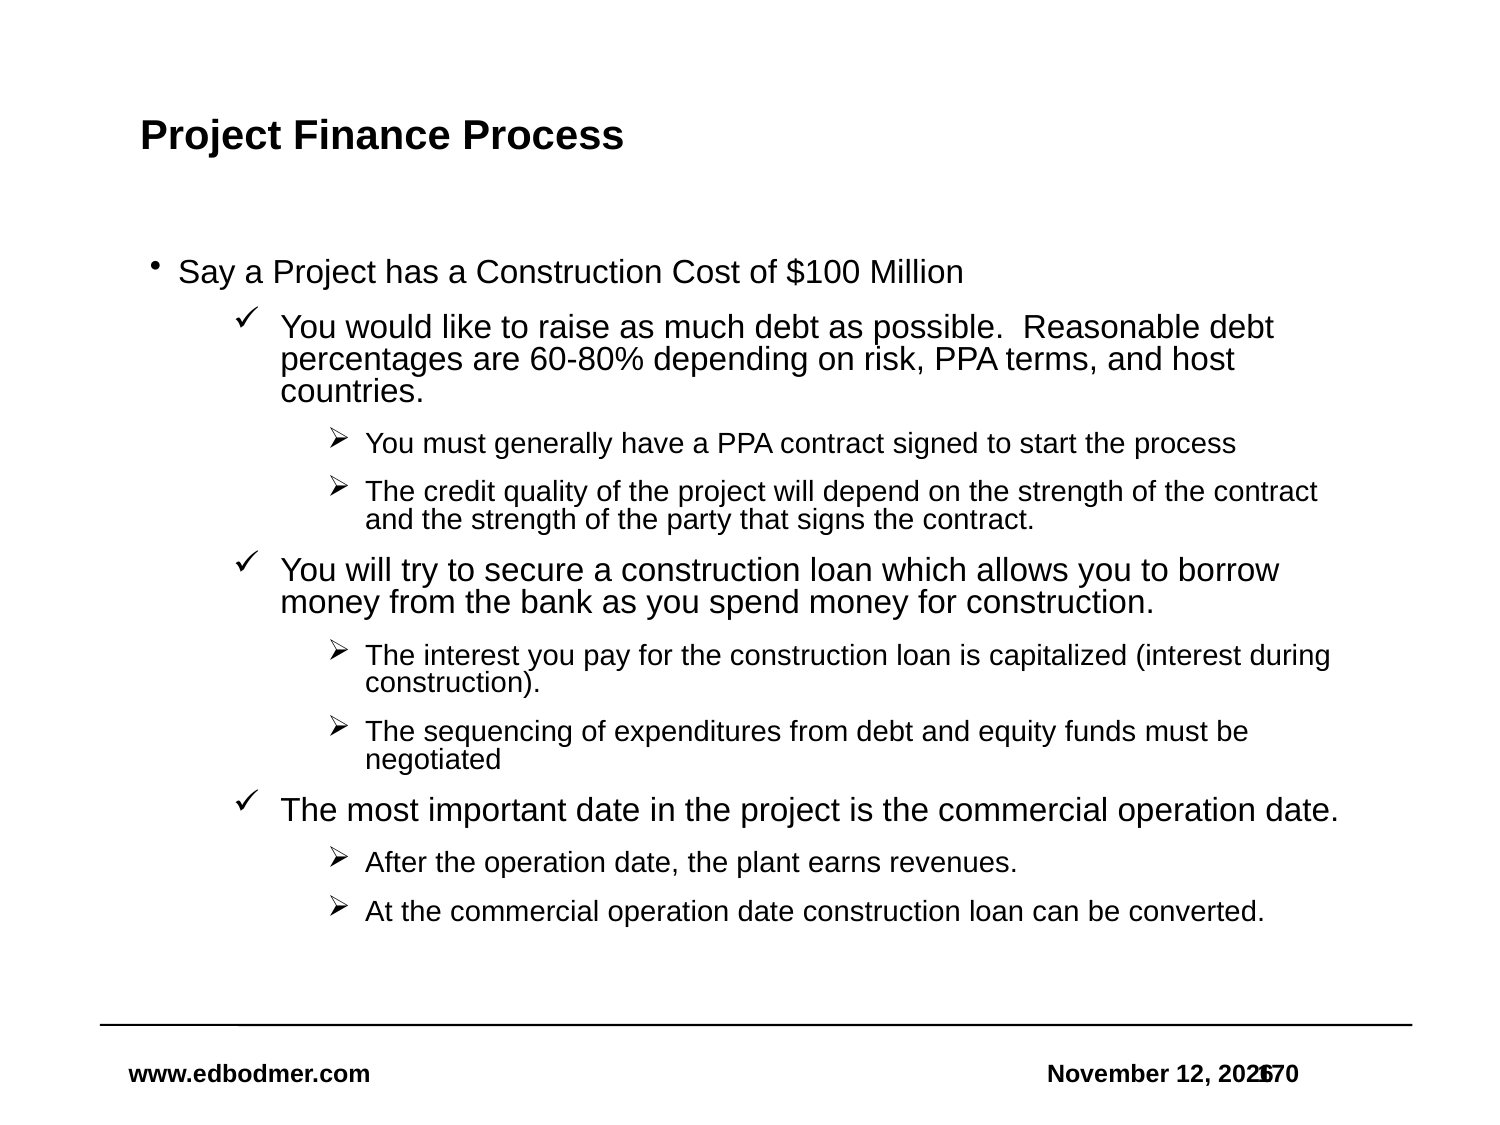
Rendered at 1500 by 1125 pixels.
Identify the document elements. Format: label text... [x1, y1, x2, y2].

title Project Finance Process [124, 99, 1288, 226]
list Say a Project has a Construction Cost of $100 Million You would like to raise as much debt as possible. Reasonable debt percentages are 60-80% depending on risk, PPA terms, and host countries. You must generally have a PPA contract signed to start the process The credit quality of the project will depend on the strength of the contract and the strength of the party that signs the contract. You will try to secure a construction loan which allows you to borrow money from the bank as you spend money for construction. The interest you pay for the construction loan is capitalized (interest during construction). The sequencing of expenditures from debt and equity funds must be negotiated The most important date in the project is the commercial operation date. After the operation date, the plant earns revenues. At the commercial operation date construction loan can be converted. [124, 249, 1376, 1001]
